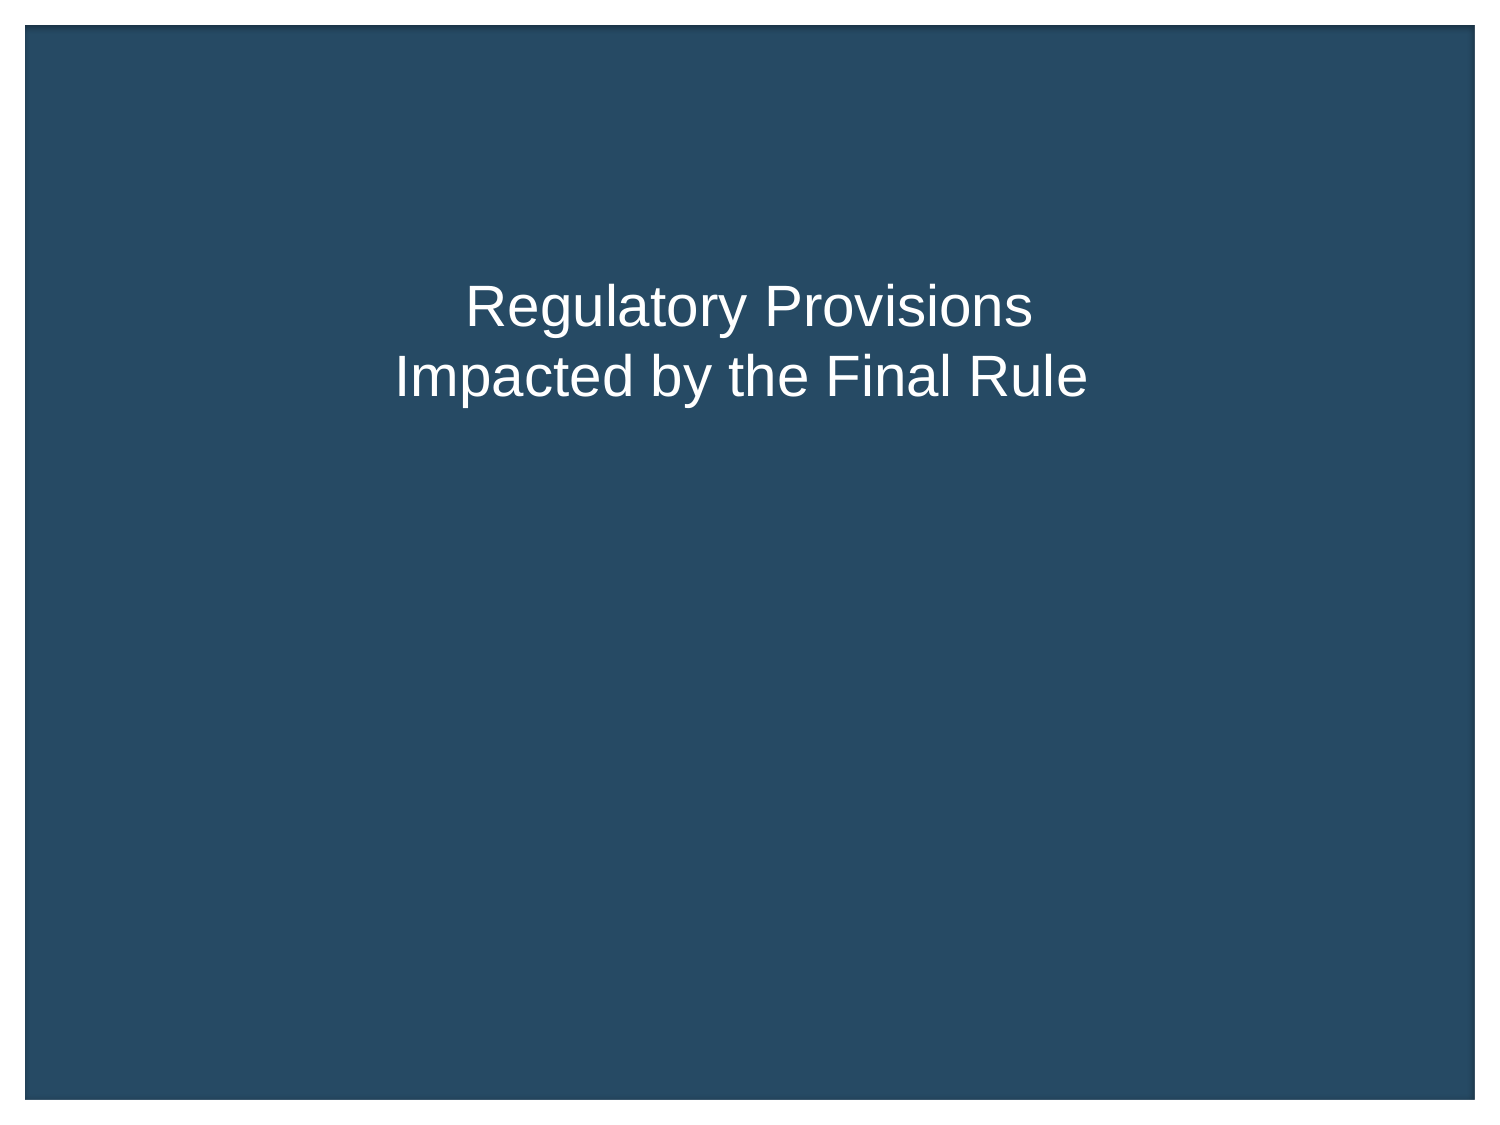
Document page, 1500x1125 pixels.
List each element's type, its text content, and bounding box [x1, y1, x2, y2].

title Regulatory Provisions Impacted by the Final Rule [81, 260, 1419, 418]
